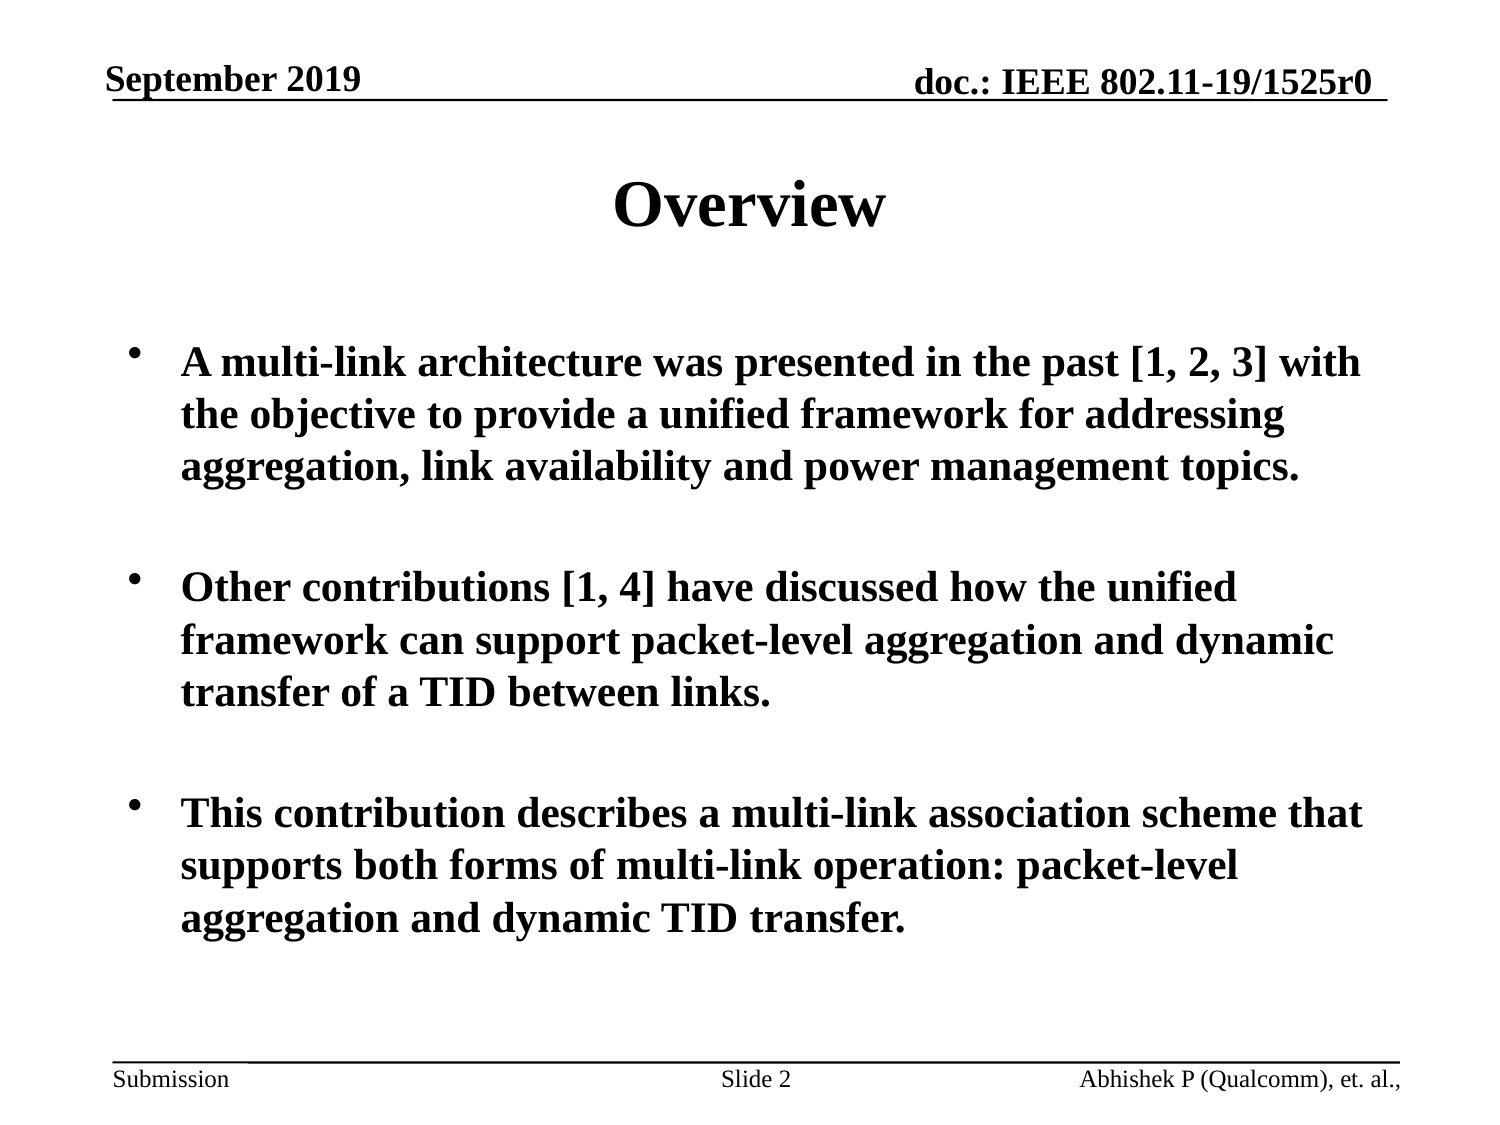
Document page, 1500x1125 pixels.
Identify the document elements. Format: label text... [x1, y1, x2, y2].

footer Abhishek P (Qualcomm), et. al., [949, 1061, 1402, 1093]
slide_number Slide 2 [712, 1061, 801, 1093]
list A multi-link architecture was presented in the past [1, 2, 3] with the objective to provide a unified framework for addressing aggregation, link availability and power management topics. Other contributions [1, 4] have discussed how the unified framework can support packet-level aggregation and dynamic transfer of a TID between links. This contribution describes a multi-link association scheme that supports both forms of multi-link operation: packet-level aggregation and dynamic TID transfer. [112, 324, 1388, 1001]
title Overview [112, 112, 1388, 288]
